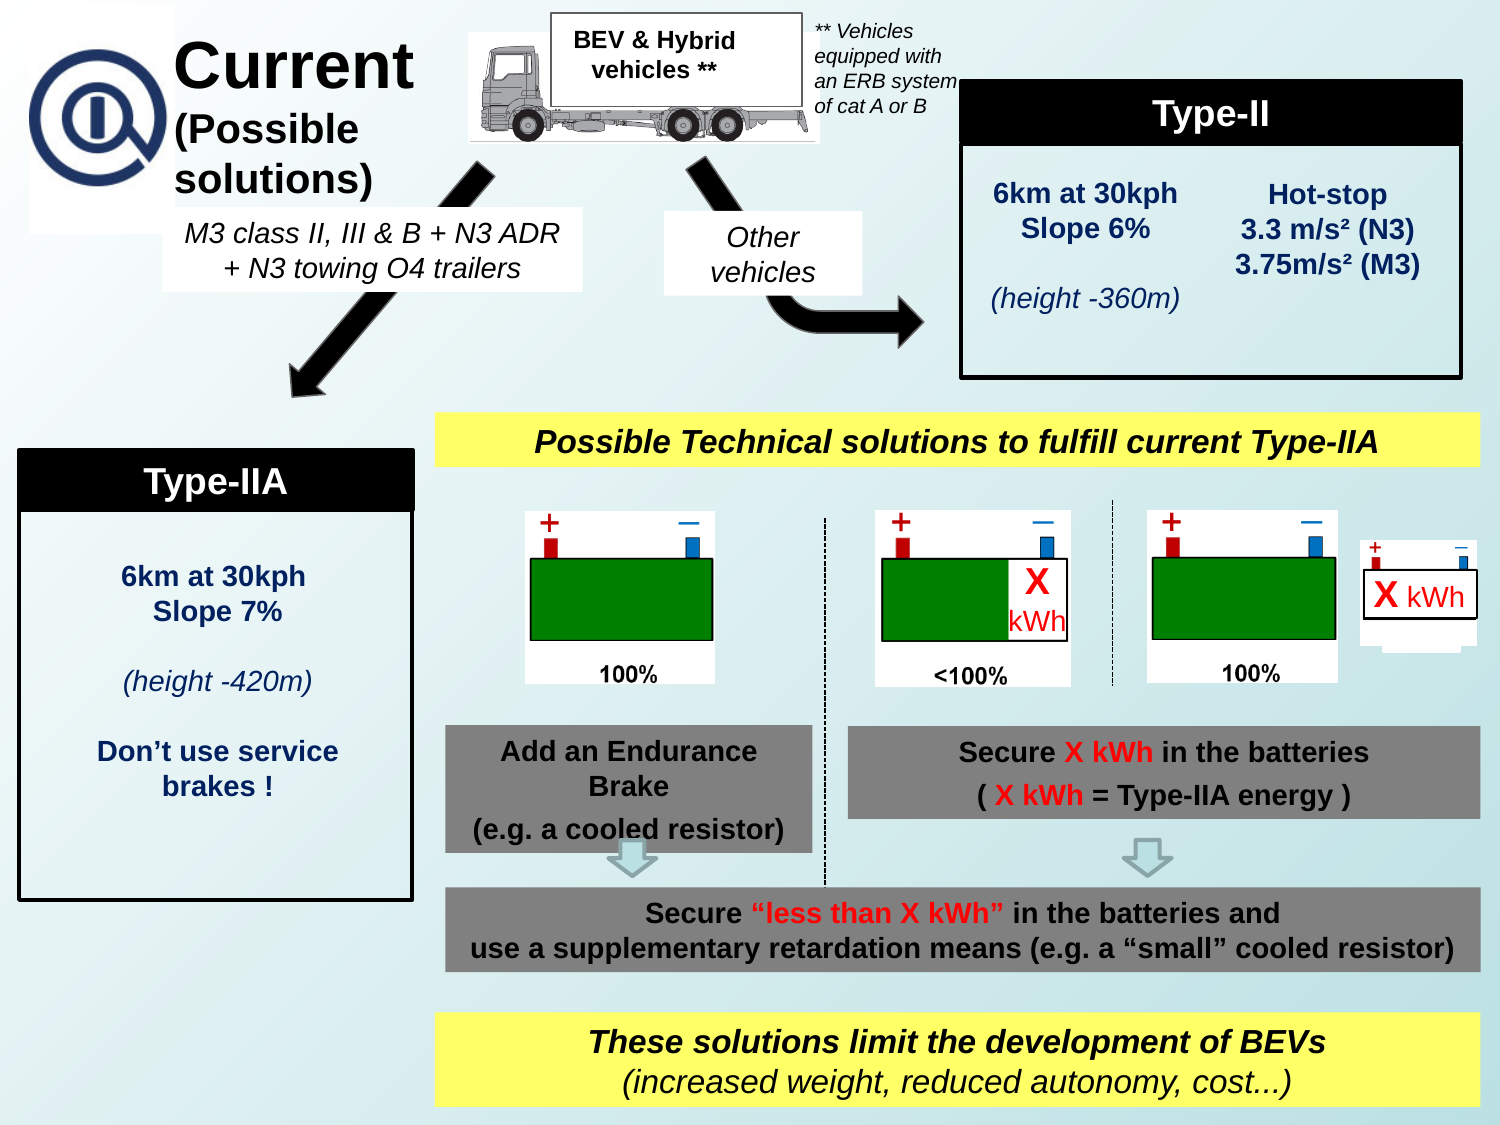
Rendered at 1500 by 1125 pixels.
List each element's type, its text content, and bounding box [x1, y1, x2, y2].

text_box These solutions limit the development of BEVs (increased weight, reduced autonomy, cost...) [434, 1012, 1481, 1107]
text_box ** Vehicles equipped with an ERB system of cat A or B [799, 10, 975, 125]
text_box [287, 292, 400, 400]
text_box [434, 412, 1481, 894]
picture [29, 3, 175, 234]
text_box [435, 159, 498, 207]
picture [468, 31, 821, 145]
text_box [960, 81, 1462, 378]
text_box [445, 839, 1481, 974]
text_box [18, 449, 413, 901]
text_box Other vehicles [663, 210, 863, 296]
text_box M3 class II, III & B + N3 ADR + N3 towing O4 trailers [162, 207, 583, 292]
text_box Current (Possible solutions) [159, 14, 526, 210]
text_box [847, 499, 1481, 821]
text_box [1147, 509, 1478, 683]
text_box [549, 11, 799, 30]
text_box [683, 154, 745, 210]
text_box BEV & Hybrid vehicles ** [559, 23, 750, 30]
text_box [764, 294, 926, 351]
